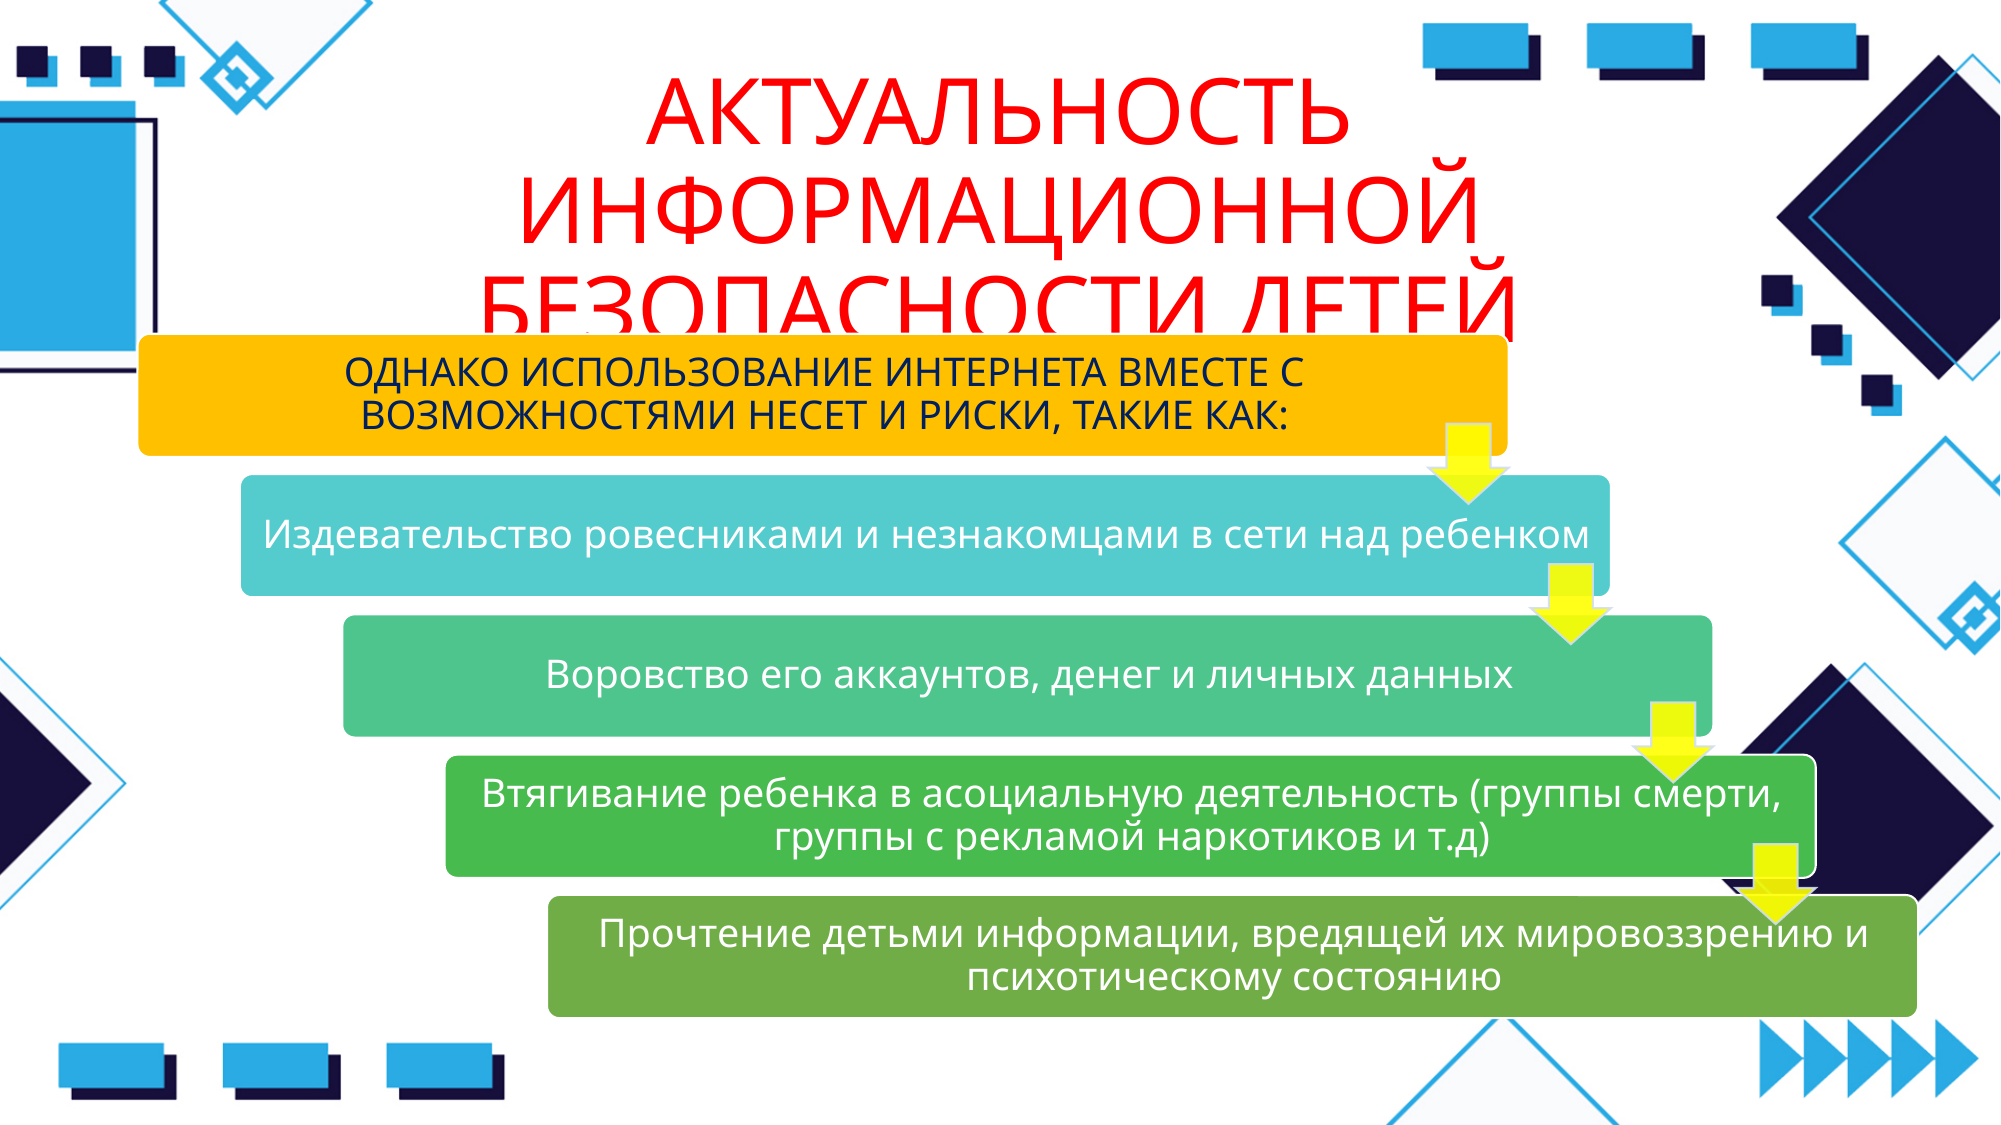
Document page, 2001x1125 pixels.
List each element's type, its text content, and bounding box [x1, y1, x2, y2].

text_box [137, 333, 1919, 1019]
picture [0, 0, 2001, 1125]
title АКТУАЛЬНОСТЬ ИНФОРМАЦИОННОЙ БЕЗОПАСНОСТИ ДЕТЕЙ [137, 105, 1863, 323]
